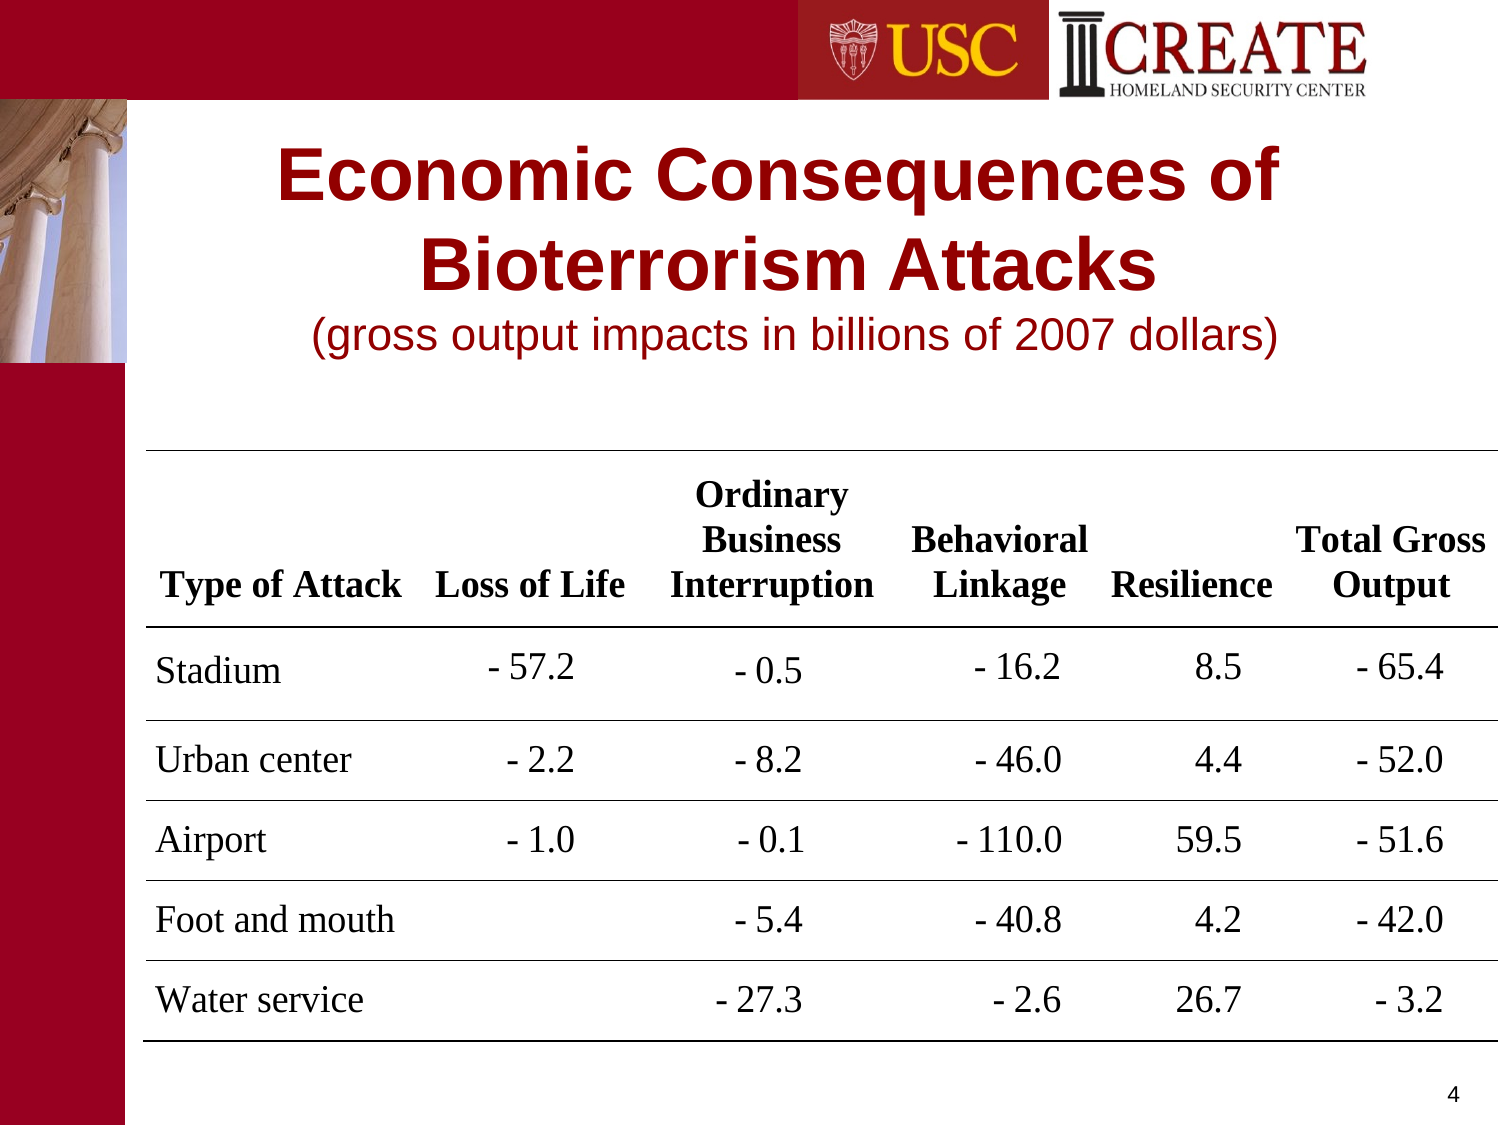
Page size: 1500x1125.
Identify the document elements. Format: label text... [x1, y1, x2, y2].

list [124, 449, 1500, 1125]
picture [0, 99, 127, 363]
title Economic Consequences of Bioterrorism Attacks (gross output impacts in billions of 2007 dollars) [150, 125, 1429, 350]
picture [1050, 0, 1375, 100]
picture [798, 0, 1049, 100]
